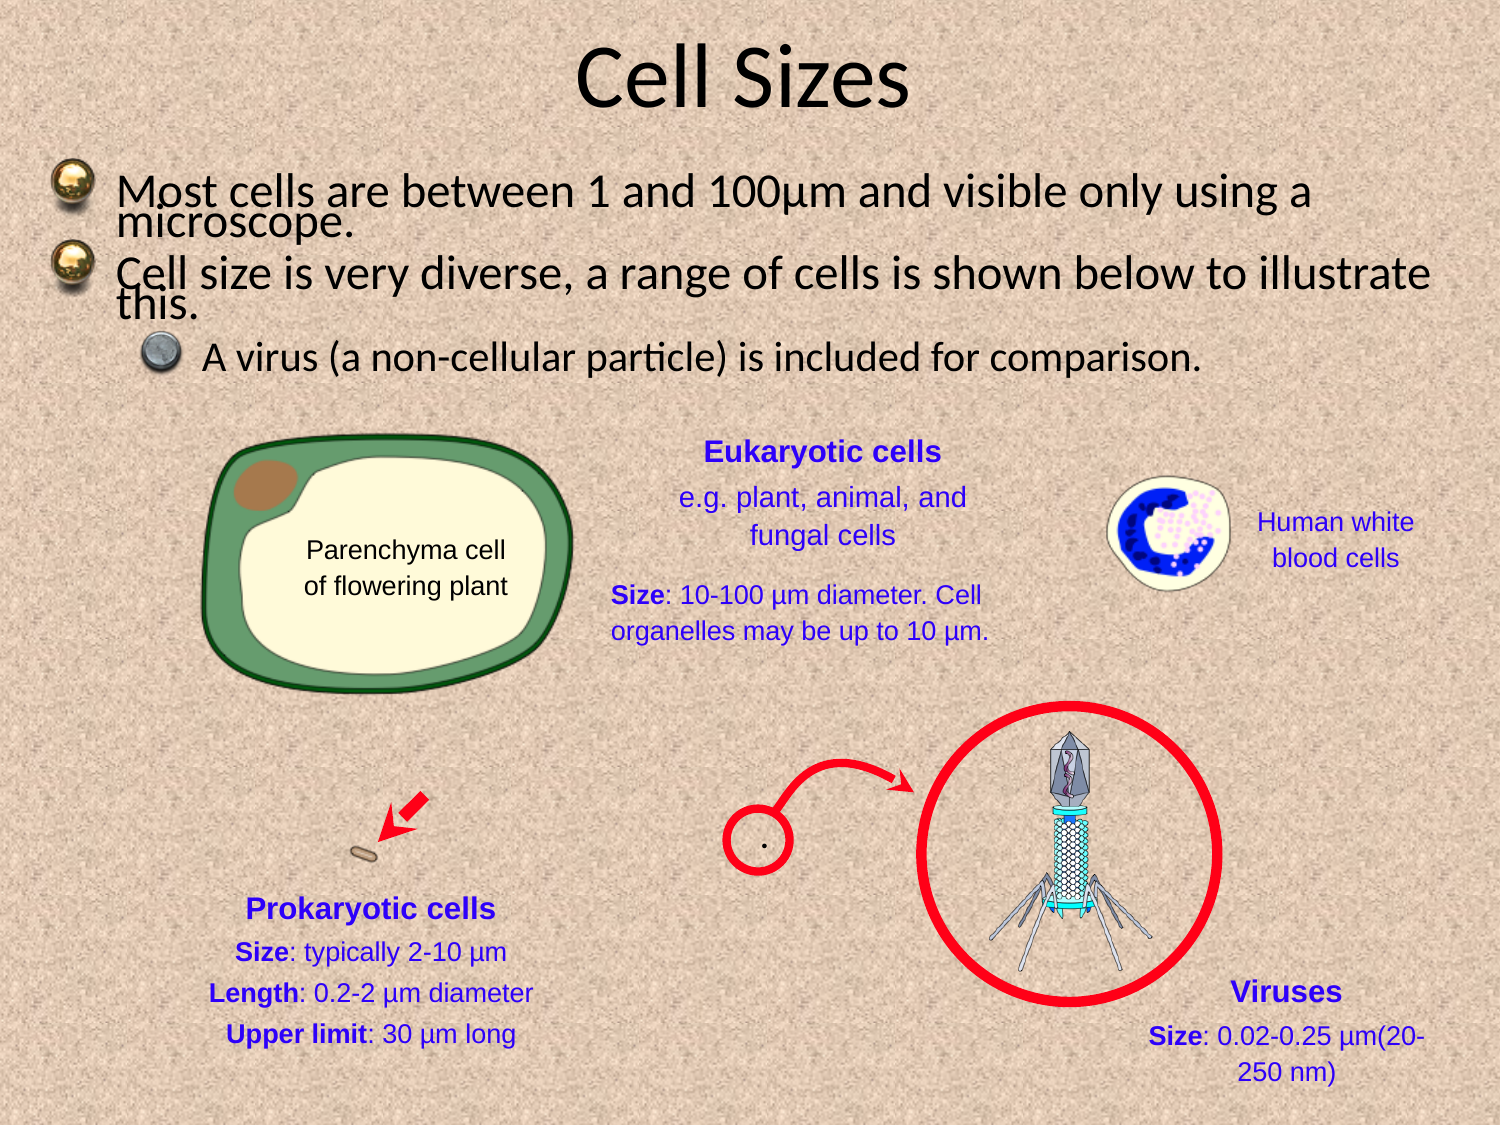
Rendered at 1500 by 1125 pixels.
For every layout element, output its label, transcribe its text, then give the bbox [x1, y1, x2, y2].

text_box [178, 795, 551, 1041]
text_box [1092, 469, 1416, 597]
picture [137, 330, 186, 380]
list Most cells are between 1 and 100µm and visible only using a microscope. Cell size is very diverse, a range of cells is shown below to illustrate this. A virus (a non-cellular particle) is included for comparison. [35, 180, 1464, 389]
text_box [182, 425, 1036, 700]
title Cell Sizes [0, 0, 1500, 134]
picture [50, 239, 96, 300]
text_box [726, 705, 1430, 1079]
picture [50, 158, 96, 219]
